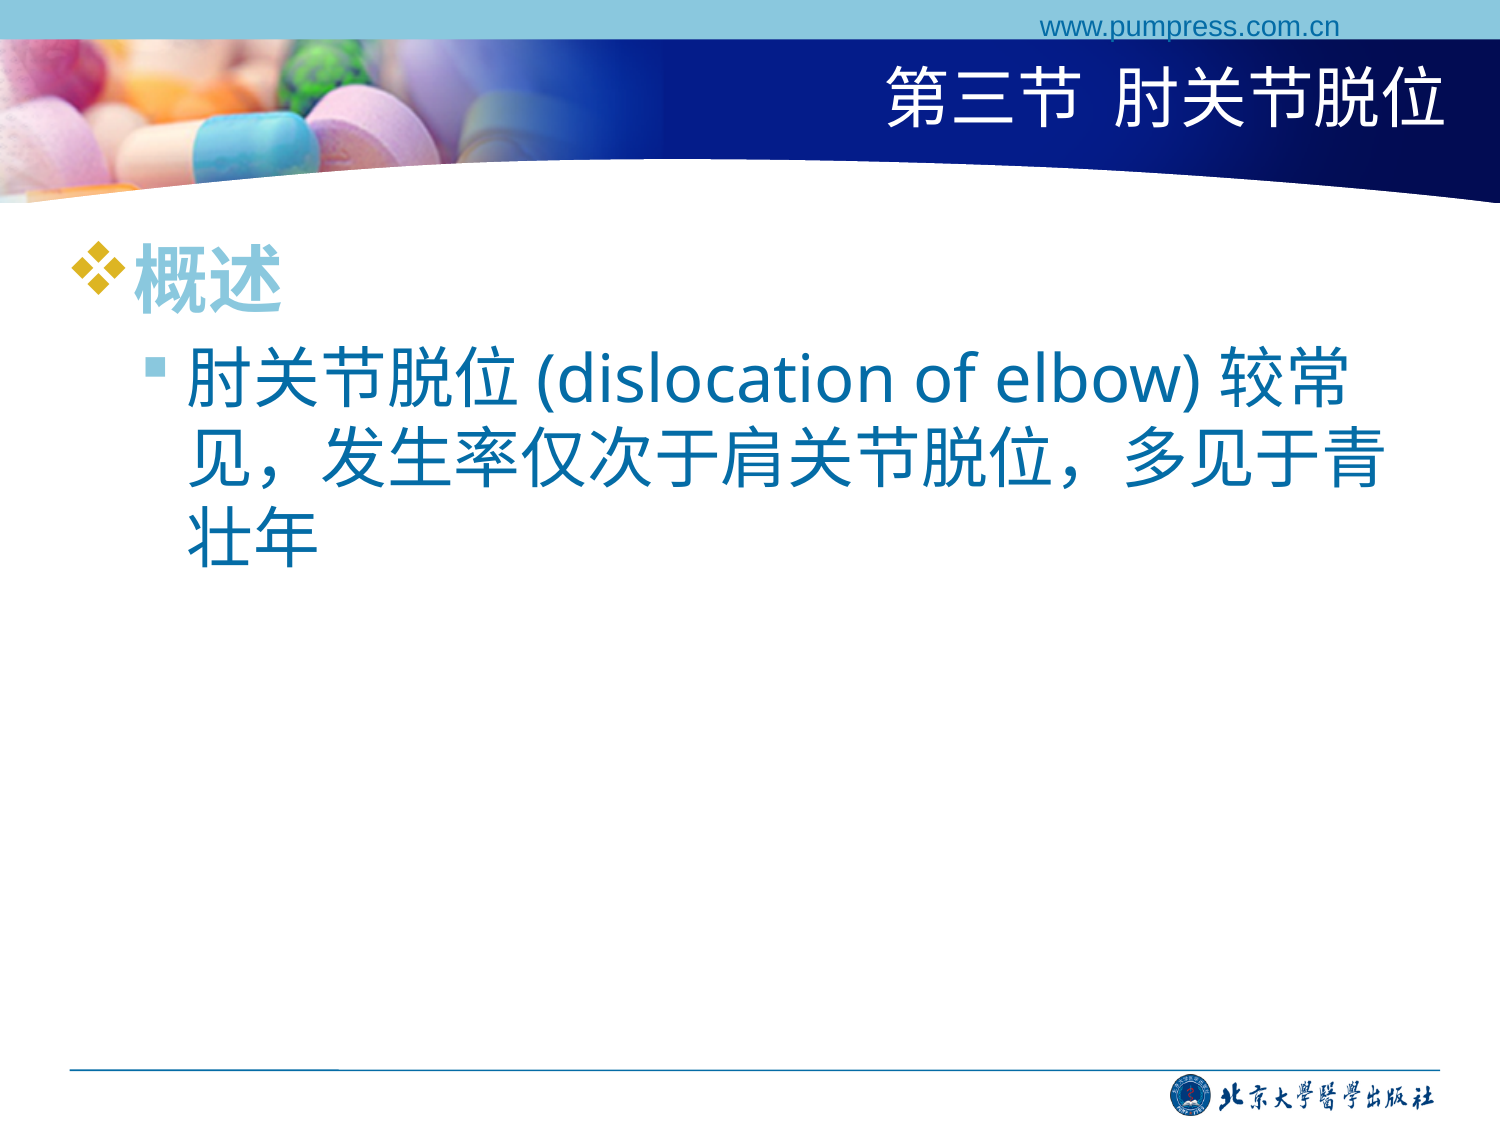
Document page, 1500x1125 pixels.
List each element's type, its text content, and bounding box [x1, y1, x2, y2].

picture [1170, 1074, 1436, 1118]
slide_number www.pumpress.com.cn [1025, 0, 1463, 38]
list 概述 肘关节脱位(dislocation of elbow)较常见，发生率仅次于肩关节脱位，多见于青壮年 [49, 224, 1463, 1026]
picture [0, 40, 1500, 203]
title 第三节 肘关节脱位 [137, 49, 1463, 143]
